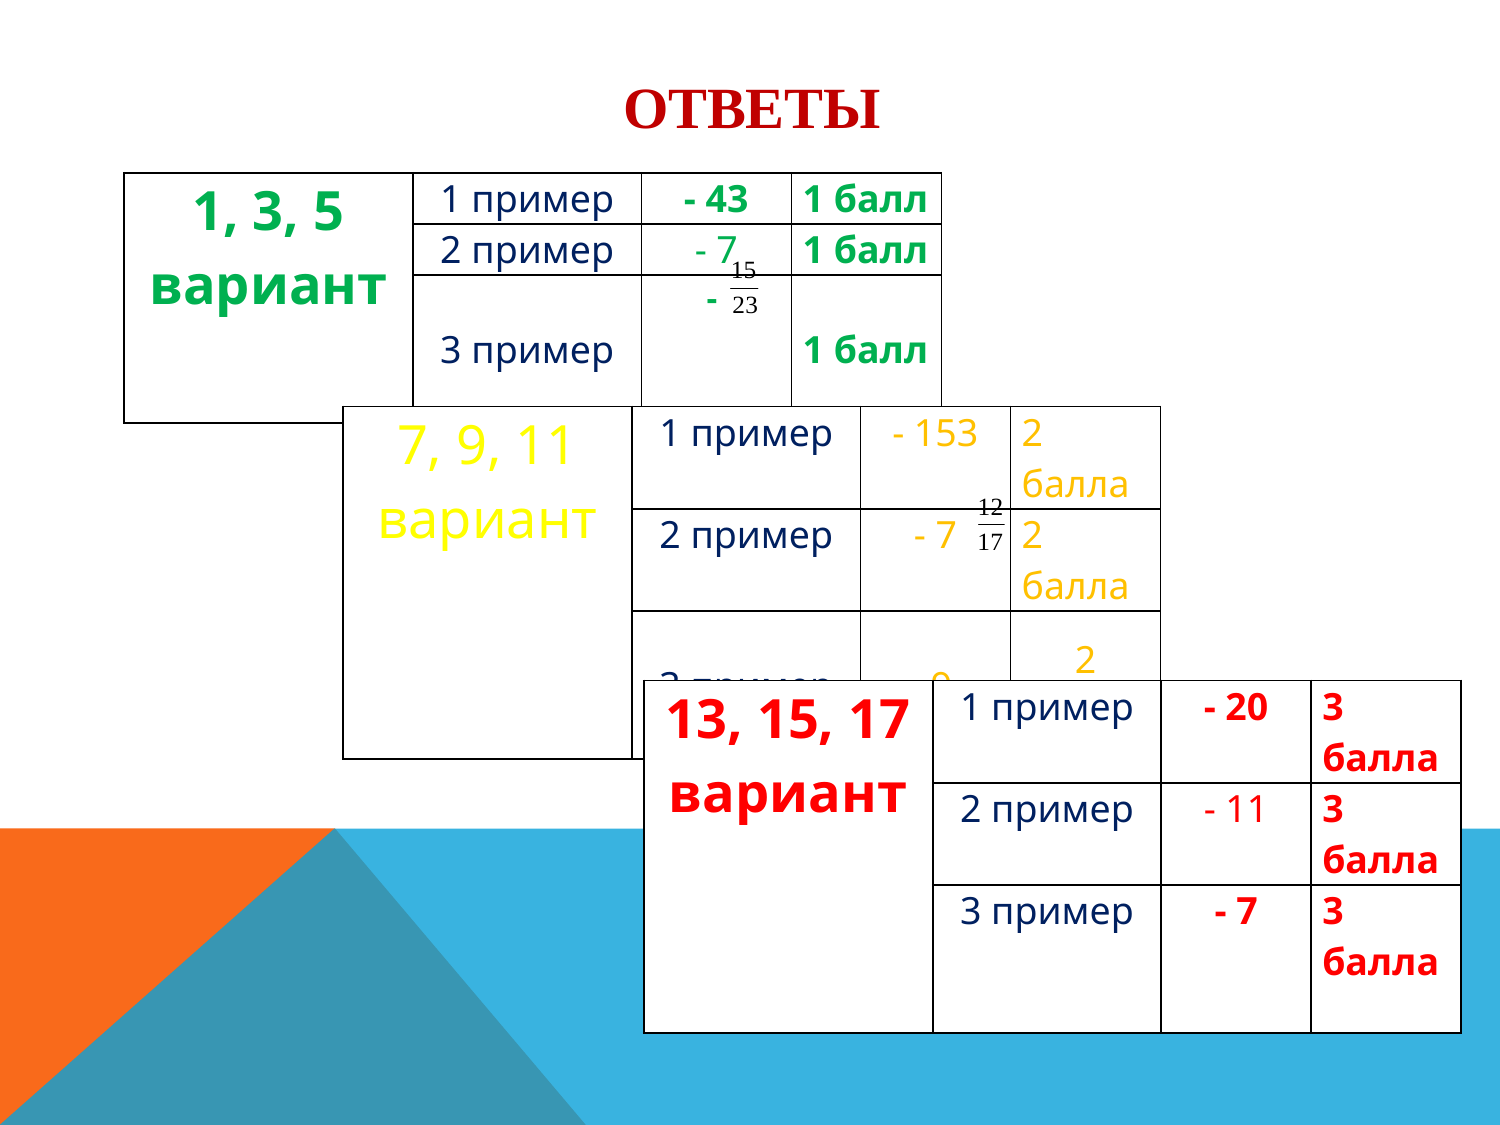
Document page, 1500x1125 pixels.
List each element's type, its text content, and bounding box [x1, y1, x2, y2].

table_cell 2 пример [414, 225, 641, 274]
table_header 1 пример [414, 174, 641, 223]
table_header 7, 9, 11 вариант [344, 407, 631, 758]
table_cell 1 балл [792, 225, 941, 274]
table_header 1 пример [633, 407, 860, 508]
table_cell 1 балл [792, 276, 941, 406]
table_cell 3 балла [1312, 784, 1460, 884]
table_cell - 7 [1162, 886, 1310, 1032]
table_cell - [642, 276, 791, 406]
table_header 3 балла [1312, 681, 1460, 782]
table_cell 2 пример [934, 784, 1160, 884]
table_cell - 7 [861, 510, 1010, 610]
table_cell 3 балла [1312, 886, 1460, 1032]
title Ответы [135, 60, 1369, 150]
table_header - 153 [861, 407, 1010, 508]
table_cell - 9 [861, 612, 1010, 680]
table_cell - 7 [642, 225, 791, 274]
table_cell 3 пример [414, 276, 641, 406]
table_header 2 балла [1011, 407, 1160, 508]
table_header 1 пример [934, 681, 1160, 782]
table_cell 3 пример [633, 612, 860, 758]
table_cell 2 балла [1011, 510, 1160, 610]
table_cell - 11 [1162, 784, 1310, 884]
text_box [726, 255, 763, 320]
table_cell 3 пример [934, 886, 1160, 1032]
table_cell 2 балла [1011, 612, 1160, 680]
table_header 13, 15, 17 вариант [645, 681, 932, 1032]
table_header 1, 3, 5 вариант [125, 174, 412, 422]
table_header - 43 [642, 174, 791, 223]
table_cell 2 пример [633, 510, 860, 610]
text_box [974, 491, 1011, 556]
table_header - 20 [1162, 681, 1310, 782]
table_header 1 балл [792, 174, 941, 223]
